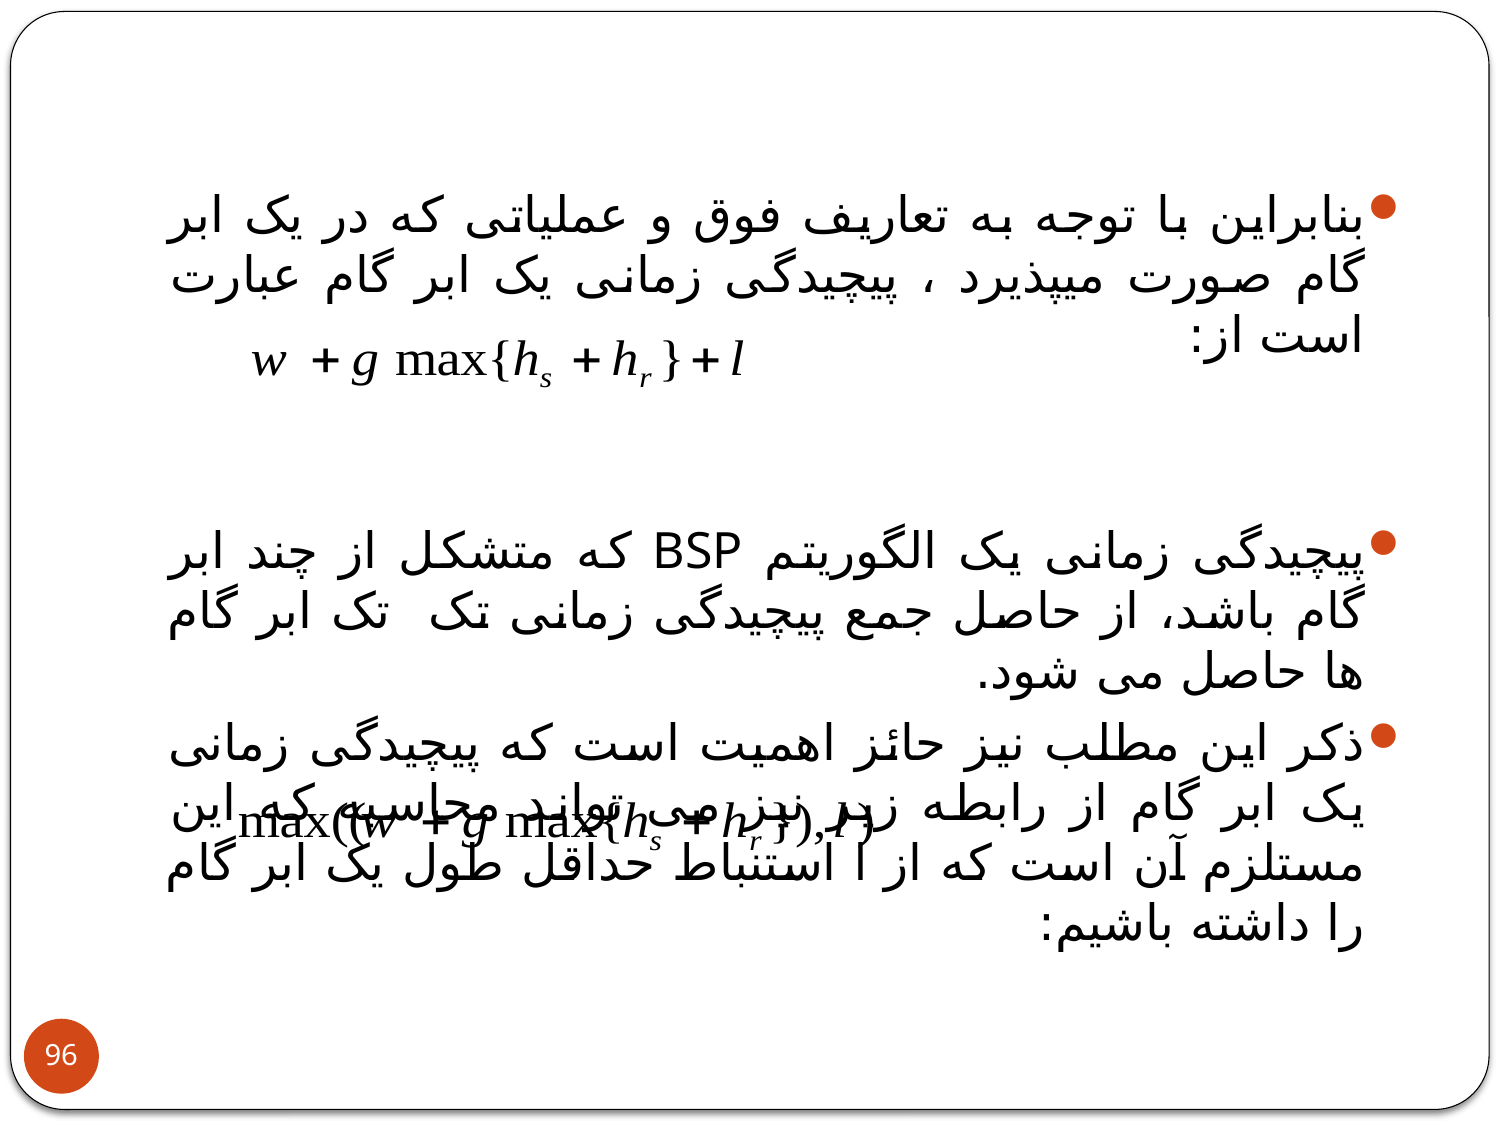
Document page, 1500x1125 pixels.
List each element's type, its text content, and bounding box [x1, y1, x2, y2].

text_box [229, 787, 883, 863]
slide_number 96 [23, 1018, 99, 1094]
list بنابراین با توجه به تعاریف فوق و عملیاتی که در یک ابر گام صورت میپذیرد ، پیچیدگی زمانی یک ابر گام عبارت است از: پیچیدگی زمانی یک الگوریتم BSP که متشکل از چند ابر گام باشد، از حاصل جمع پیچیدگی زمانی تک تک ابر گام ها حاصل می شود. ذکر این مطلب نیز حائز اهمیت است که پیچیدگی زمانی یک ابر گام از رابطه زیر نیز می تواند محاسبه که این مستلزم آن است که از l استنباط حداقل طول یک ابر گام را داشته باشیم: [150, 174, 1425, 988]
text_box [249, 324, 763, 401]
